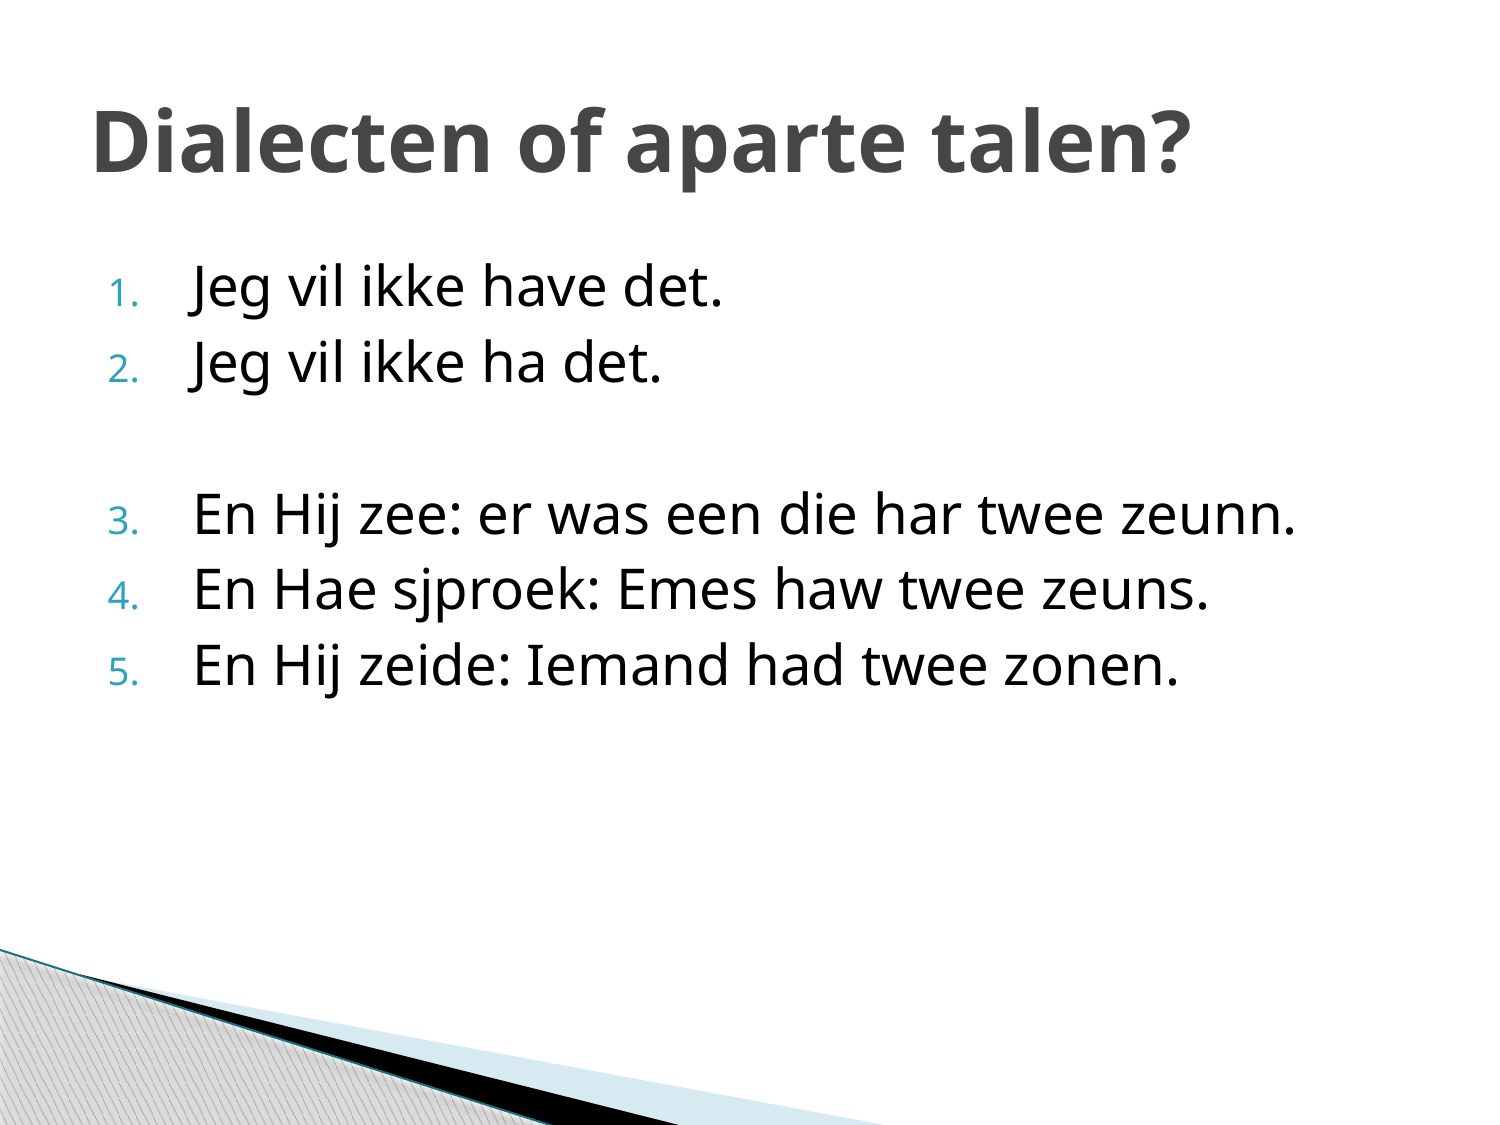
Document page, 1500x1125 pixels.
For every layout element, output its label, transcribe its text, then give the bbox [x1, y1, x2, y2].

title Dialecten of aparte talen? [75, 45, 1425, 233]
list Jeg vil ikke have det. Jeg vil ikke ha det. En Hij zee: er was een die har twee zeunn. En Hae sjproek: Emes haw twee zeuns. En Hij zeide: Iemand had twee zonen. [75, 243, 1425, 986]
